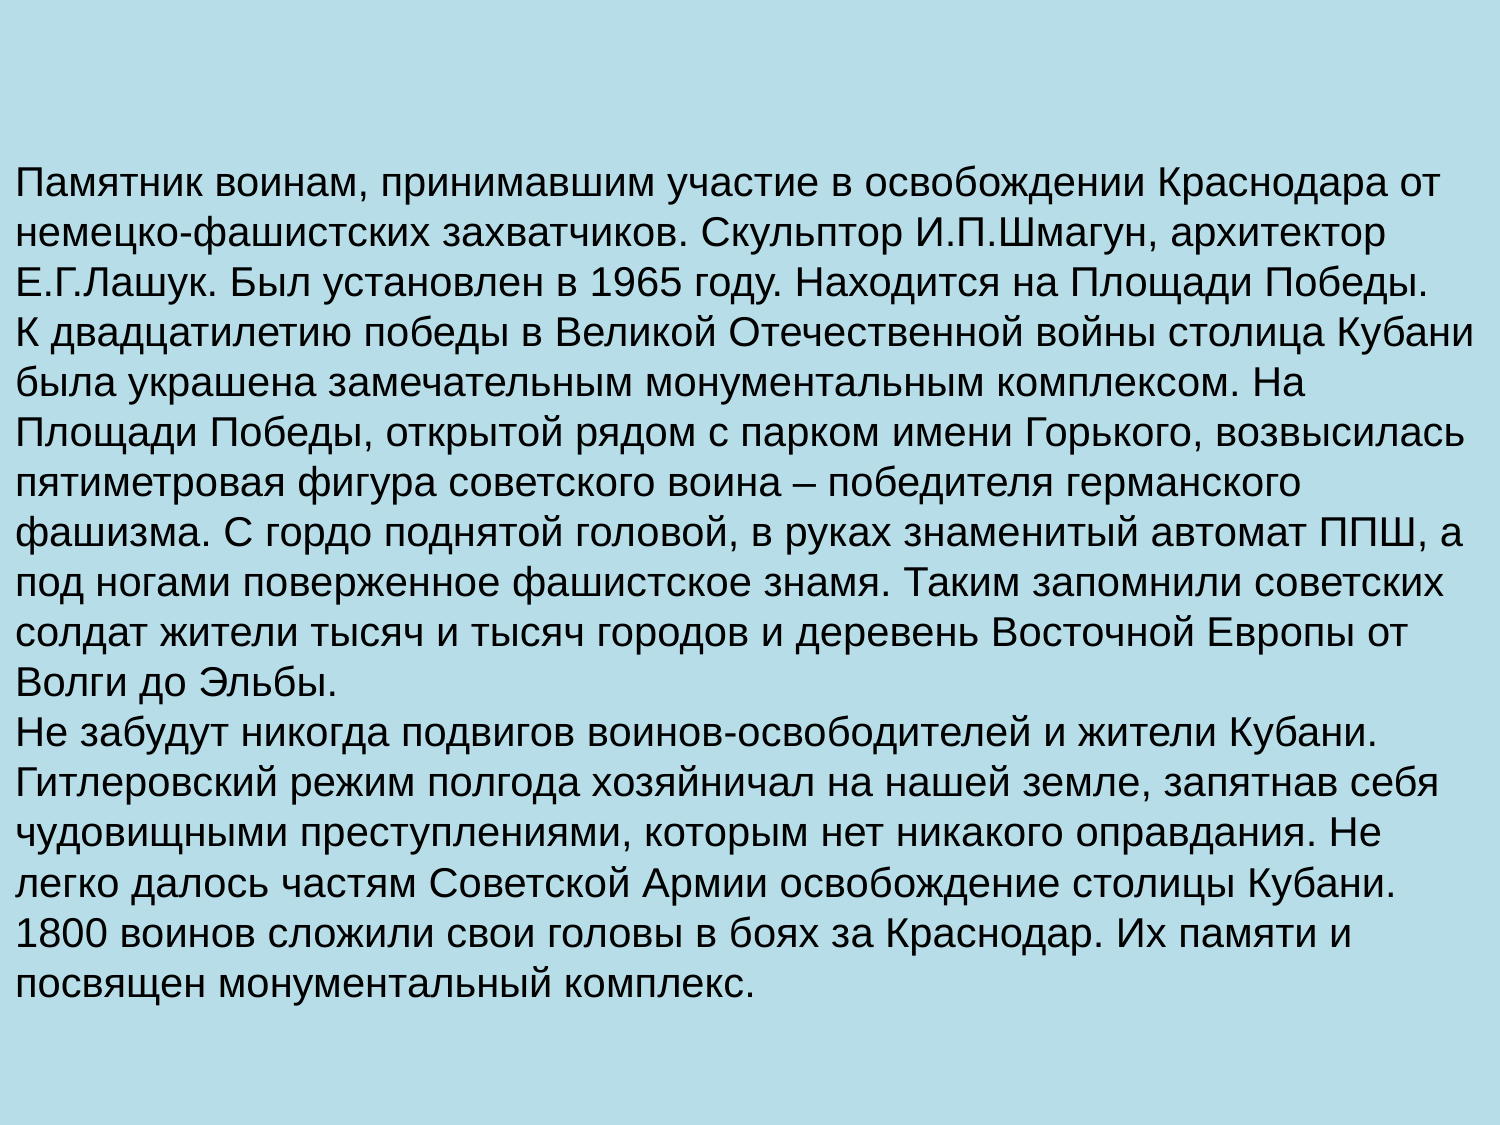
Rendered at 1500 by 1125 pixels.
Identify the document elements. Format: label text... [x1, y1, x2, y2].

text_box Памятник воинам, принимавшим участие в освобождении Краснодара от немецко-фашистских захватчиков. Скульптор И.П.Шмагун, архитектор Е.Г.Лашук. Был установлен в 1965 году. Находится на Площади Победы. К двадцатилетию победы в Великой Отечественной войны столица Кубани была украшена замечательным монументальным комплексом. На Площади Победы, открытой рядом с парком имени Горького, возвысилась пятиметровая фигура советского воина – победителя германского фашизма. С гордо поднятой головой, в руках знаменитый автомат ППШ, а под ногами поверженное фашистское знамя. Таким запомнили советских солдат жители тысяч и тысяч городов и деревень Восточной Европы от Волги до Эльбы. Не забудут никогда подвигов воинов-освободителей и жители Кубани. Гитлеровский режим полгода хозяйничал на нашей земле, запятнав себя чудовищными преступлениями, которым нет никакого оправдания. Не легко далось частям Советской Армии освобождение столицы Кубани. 1800 воинов сложили свои головы в боях за Краснодар. Их памяти и посвящен монументальный комплекс. [0, 147, 1500, 1013]
